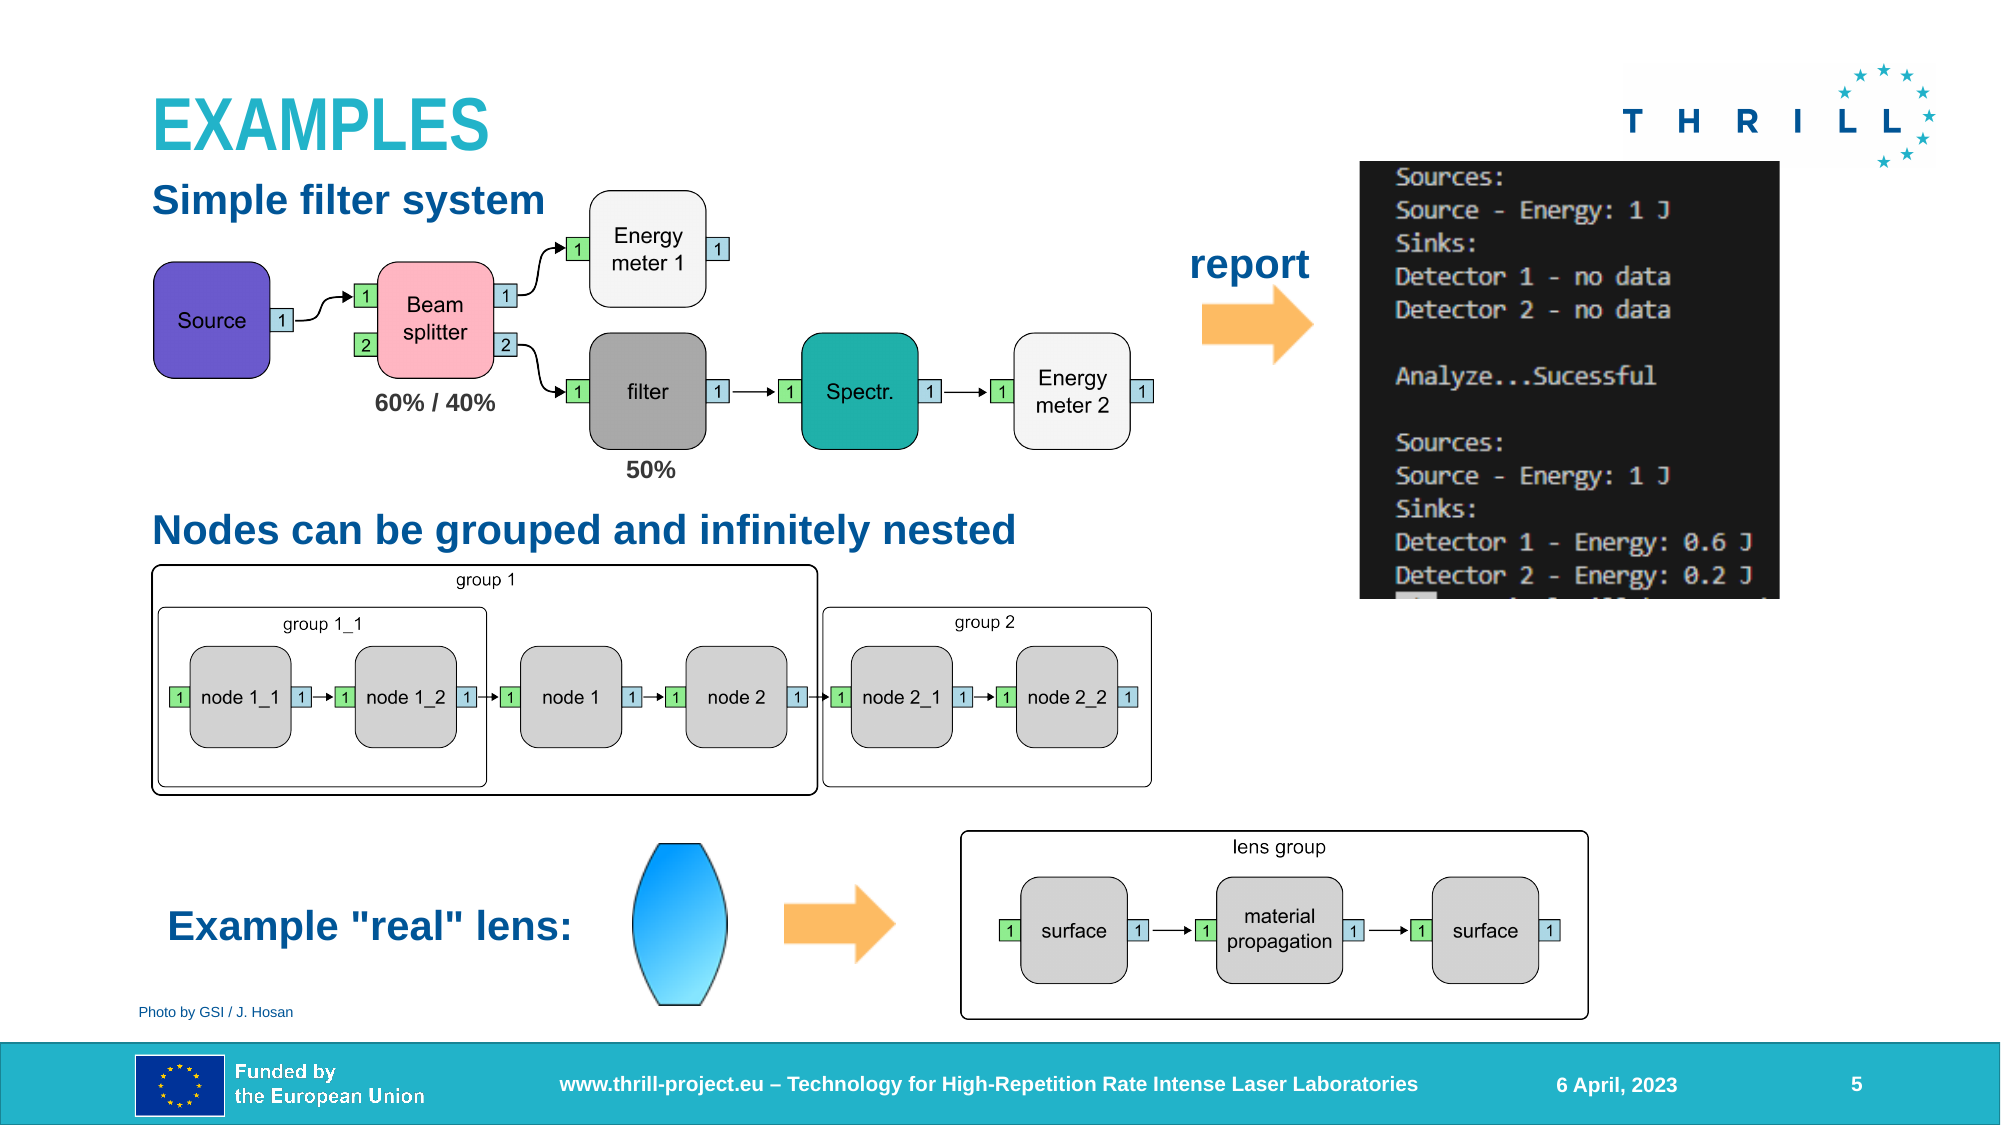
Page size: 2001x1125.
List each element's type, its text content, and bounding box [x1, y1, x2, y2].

picture [151, 564, 1152, 796]
text_box Simple filter system [136, 164, 587, 230]
picture [131, 1051, 436, 1120]
text_box 50% [611, 450, 692, 491]
text_box Photo by GSI / J. Hosan [123, 995, 309, 1028]
text_box Example "real" lens: [152, 891, 605, 957]
picture [1359, 161, 1780, 599]
title Examples [137, 59, 1863, 194]
picture [1863, 63, 1936, 168]
text_box Nodes can be grouped and infinitely nested [137, 495, 1042, 561]
text_box report [1174, 228, 1359, 294]
picture [960, 830, 1589, 1020]
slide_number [1541, 1053, 1732, 1114]
picture [632, 842, 728, 1006]
picture [784, 884, 896, 964]
picture [153, 190, 1154, 450]
slide_number 5 [1779, 1053, 1863, 1114]
picture [1202, 284, 1314, 365]
